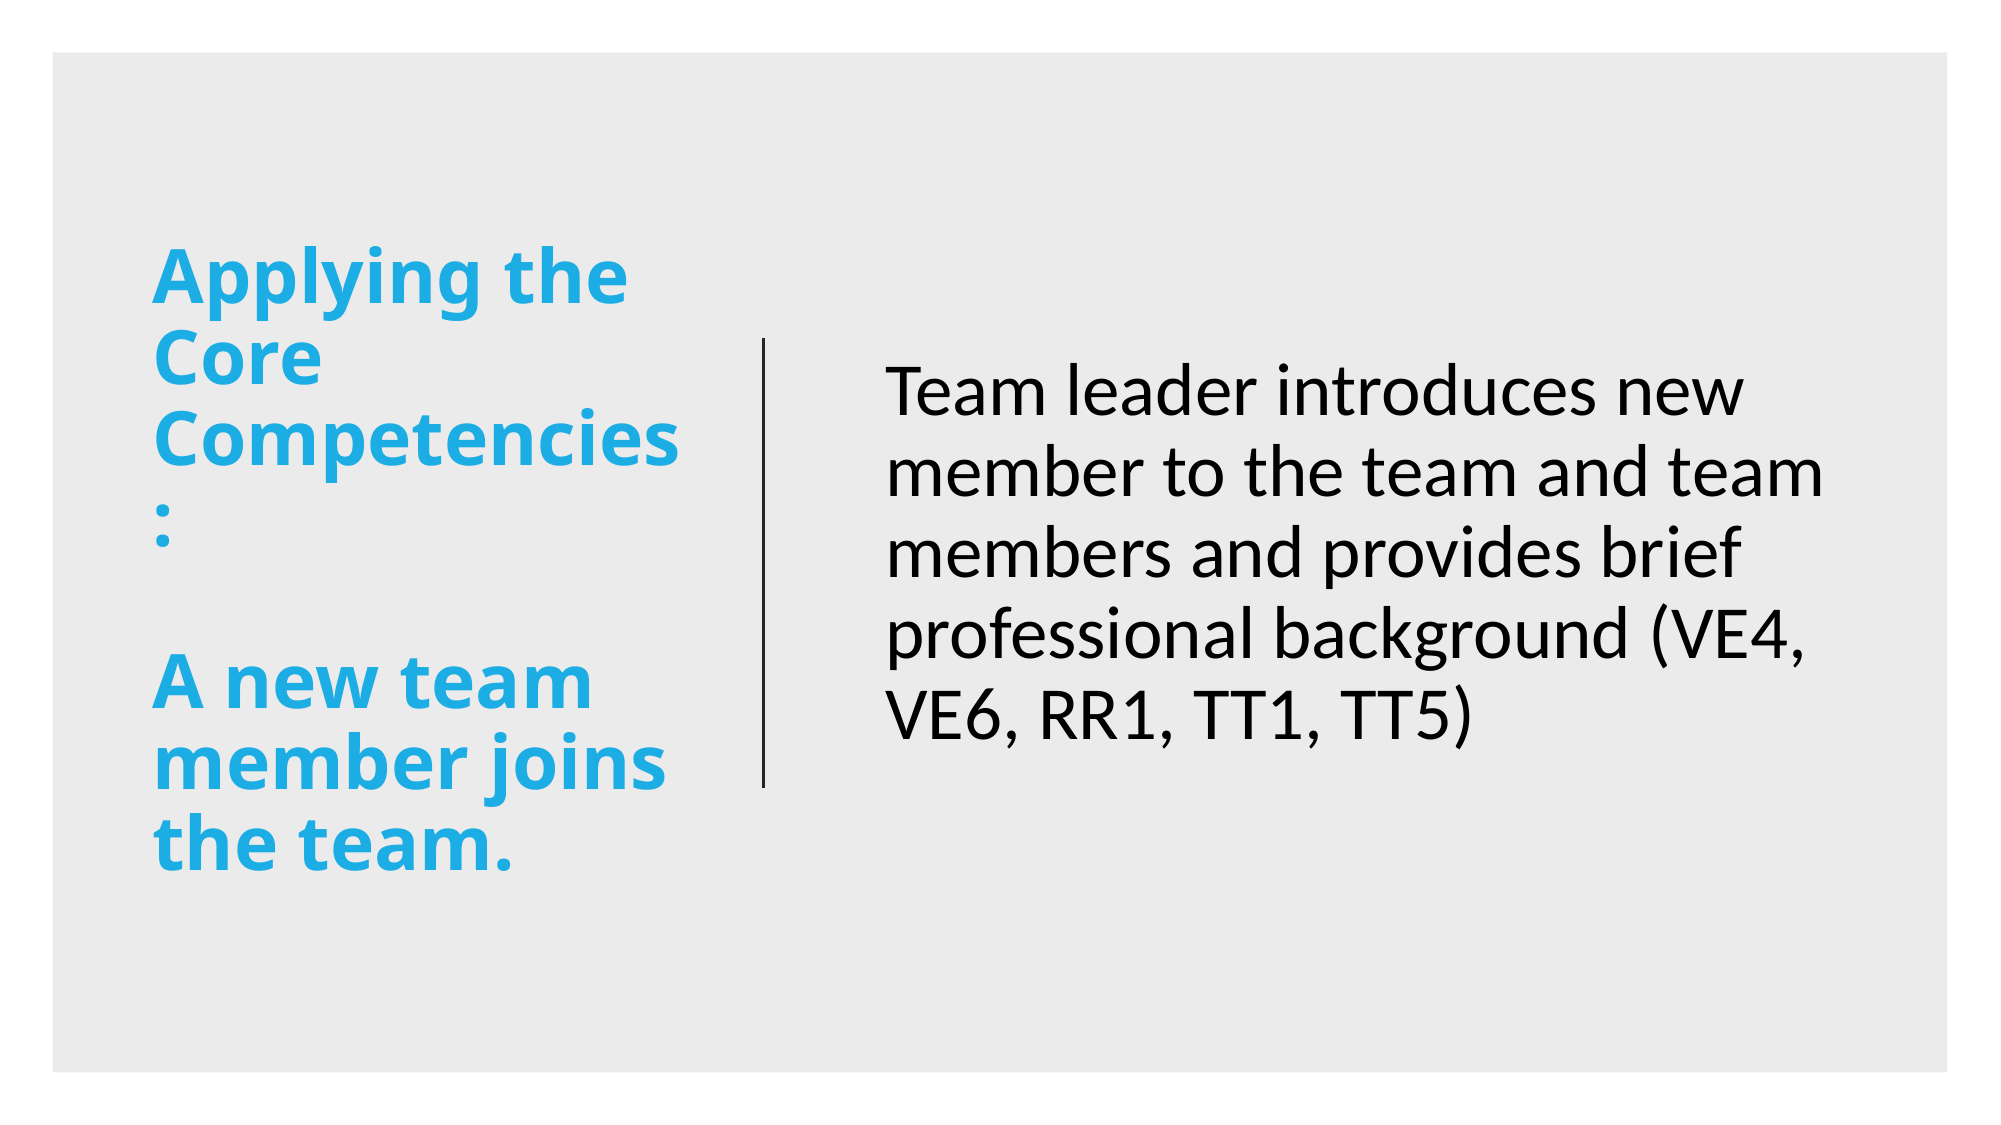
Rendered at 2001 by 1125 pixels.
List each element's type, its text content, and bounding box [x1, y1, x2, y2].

text_box [52, 51, 1948, 1073]
title Applying the Core Competencies: A new team member joins the team. [137, 158, 711, 967]
list Team leader introduces new member to the team and team members and provides brief professional background (VE4, VE6, RR1, TT1, TT5) [795, 133, 1863, 1048]
